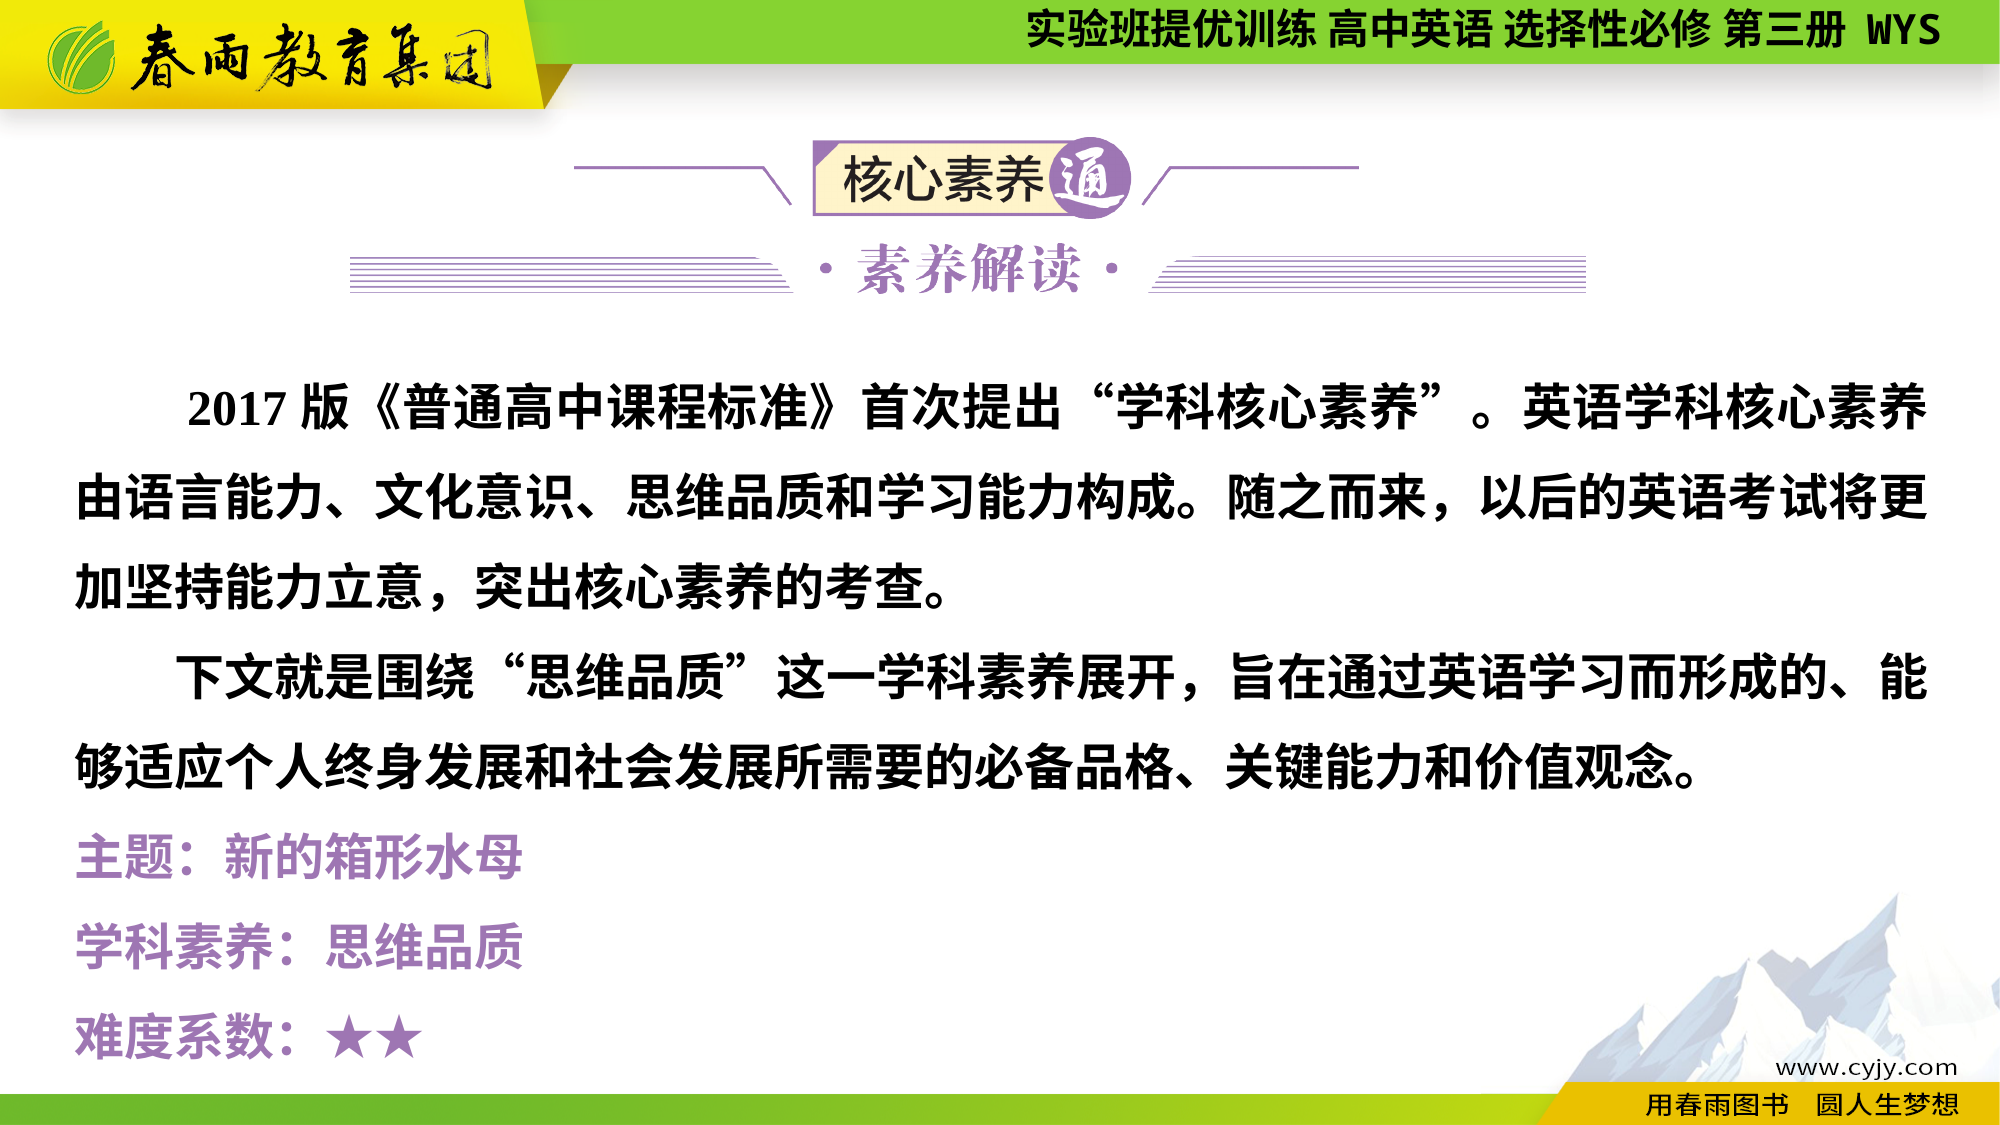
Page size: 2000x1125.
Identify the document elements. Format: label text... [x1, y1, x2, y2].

list 2017版《普通高中课程标准》首次提出“学科核心素养”。英语学科核心素养由语言能力、文化意识、思维品质和学习能力构成。随之而来，以后的英语考试将更加坚持能力立意，突出核心素养的考查。 下文就是围绕“思维品质”这一学科素养展开，旨在通过英语学习而形成的、能够适应个人终身发展和社会发展所需要的必备品格、关键能力和价值观念。 主题：新的箱形水母 学科素养：思维品质 难度系数：★★ [59, 338, 1944, 1069]
picture [0, 0, 2000, 1125]
